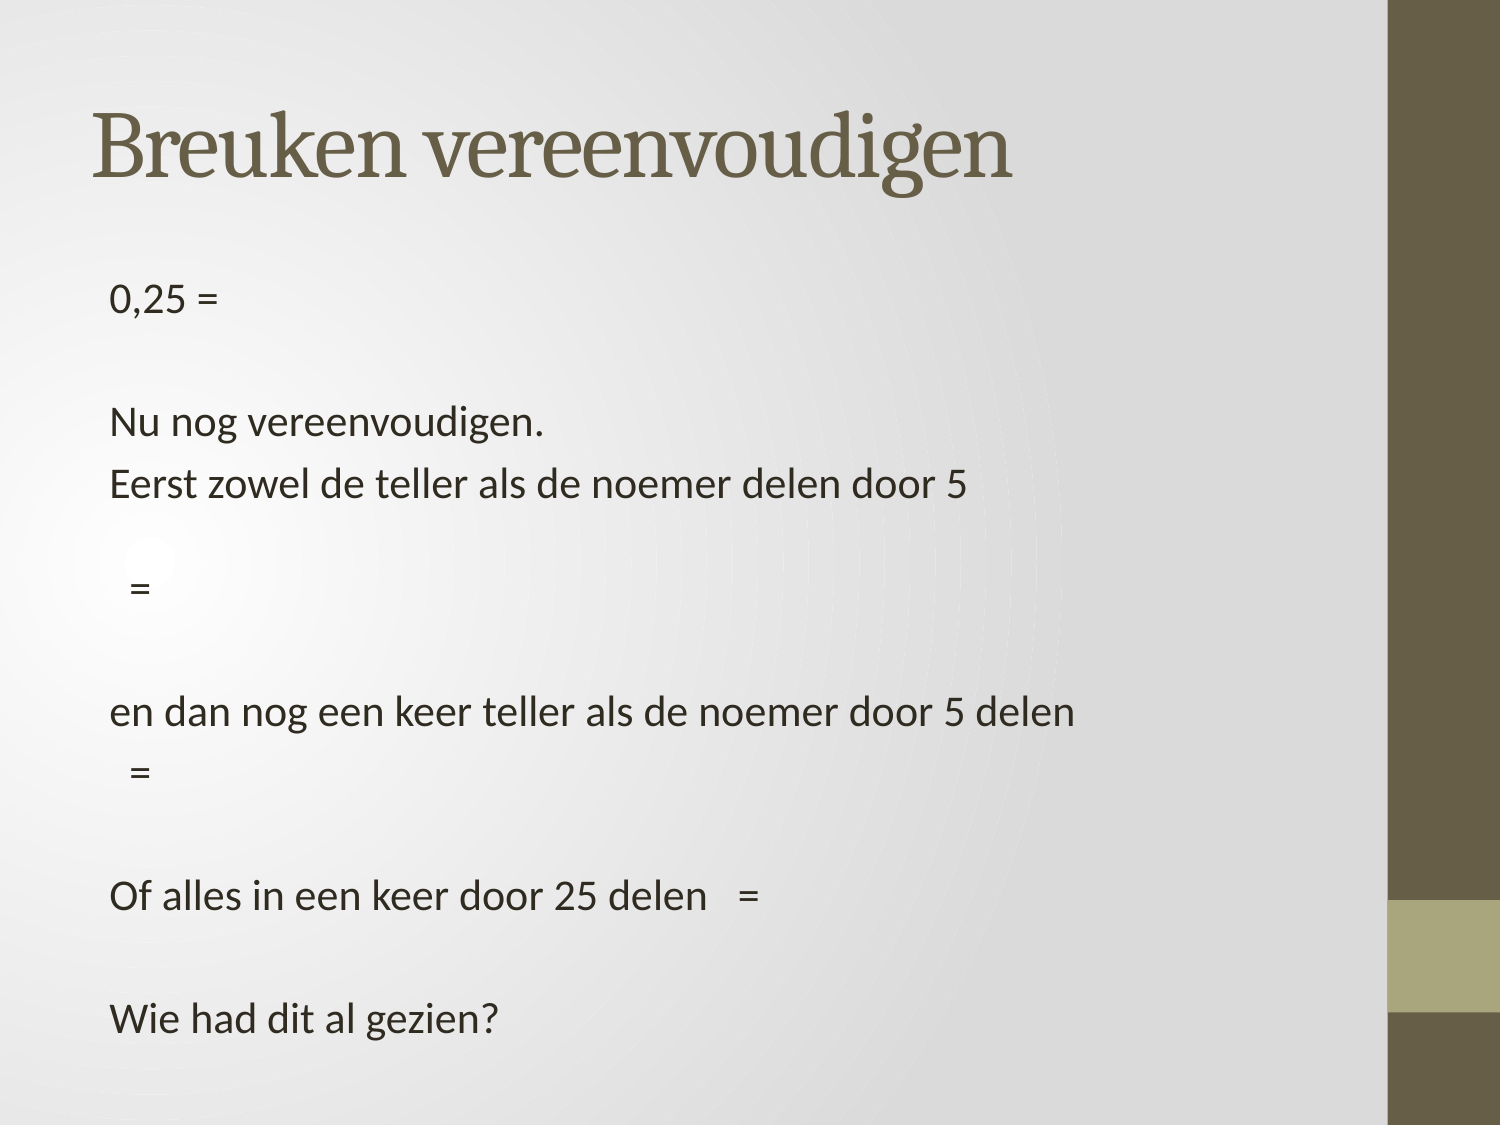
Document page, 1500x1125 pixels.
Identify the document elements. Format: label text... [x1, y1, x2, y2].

title Breuken vereenvoudigen [75, 45, 1325, 233]
